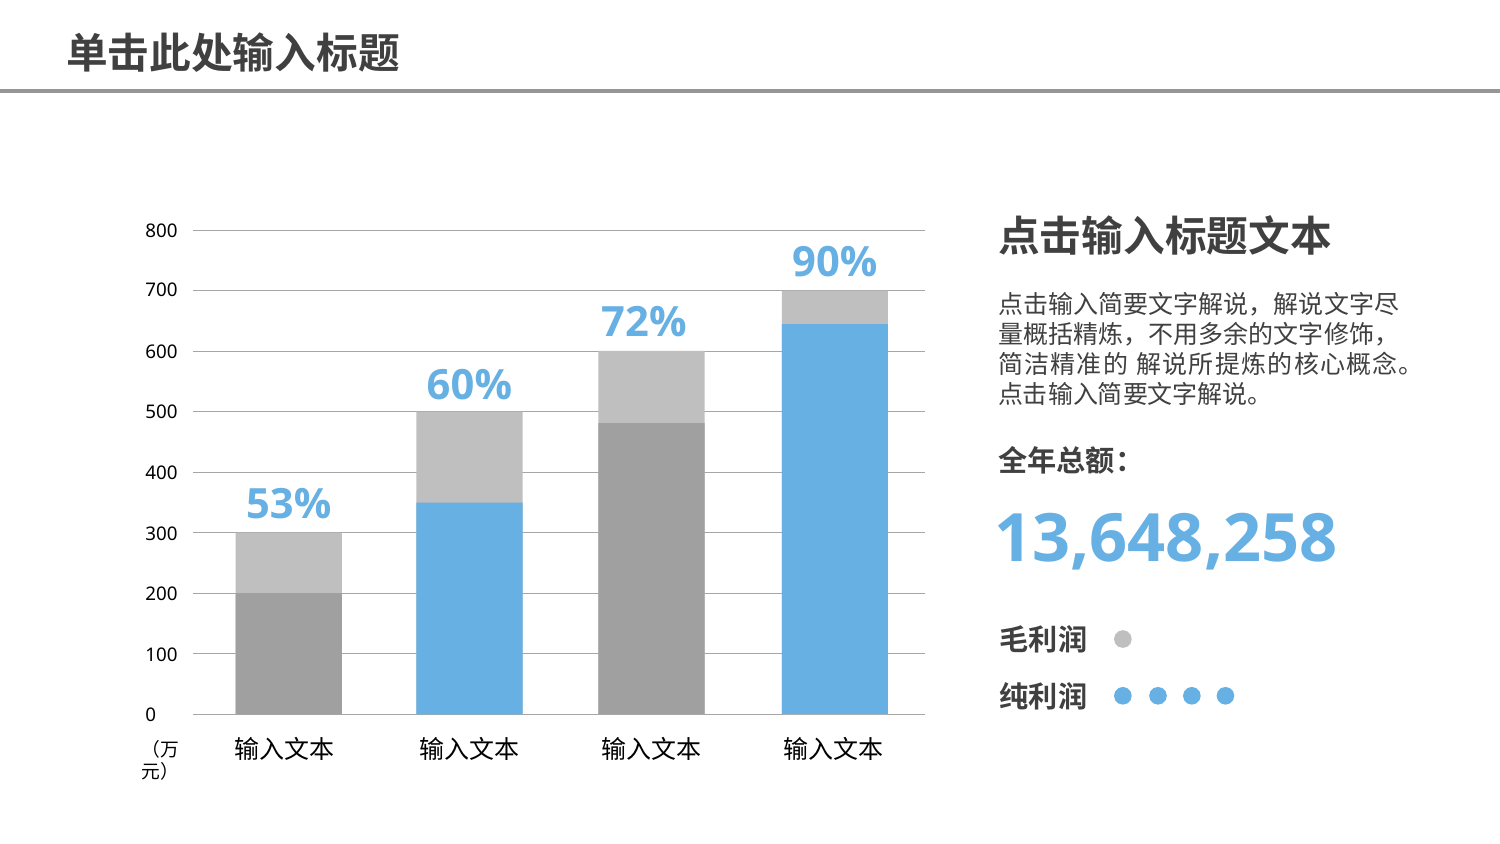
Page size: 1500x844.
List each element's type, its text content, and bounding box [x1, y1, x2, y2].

text_box 0 [145, 703, 181, 726]
text_box [1111, 628, 1134, 650]
text_box [1111, 684, 1134, 707]
text_box 输入文本 [570, 726, 733, 772]
text_box 点击输入简要文字解说，解说文字尽量概括精炼，不用多余的文字修饰，简洁精准的 解说所提炼的核心概念。点击输入简要文字解说。 [998, 288, 1400, 409]
text_box 全年总额： [998, 442, 1235, 478]
text_box 单击此处输入标题 [51, 9, 443, 85]
text_box 点击输入标题文本 [998, 209, 1336, 260]
text_box （万元） [117, 729, 204, 790]
text_box 400 [145, 460, 181, 484]
text_box 200 [145, 582, 181, 605]
text_box 输入文本 [752, 726, 915, 772]
text_box [1147, 684, 1169, 707]
text_box 13,648,258 [994, 494, 1368, 575]
text_box 输入文本 [203, 726, 366, 772]
text_box 700 [145, 278, 181, 301]
text_box 500 [145, 400, 181, 423]
text_box 纯利润 [999, 678, 1104, 714]
text_box 800 [145, 218, 181, 242]
text_box [1214, 684, 1237, 707]
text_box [192, 229, 926, 715]
text_box 毛利润 [999, 621, 1104, 657]
text_box 300 [145, 521, 181, 544]
text_box 100 [145, 642, 181, 666]
text_box 输入文本 [388, 726, 551, 772]
text_box [1180, 684, 1203, 707]
text_box 600 [145, 339, 181, 363]
